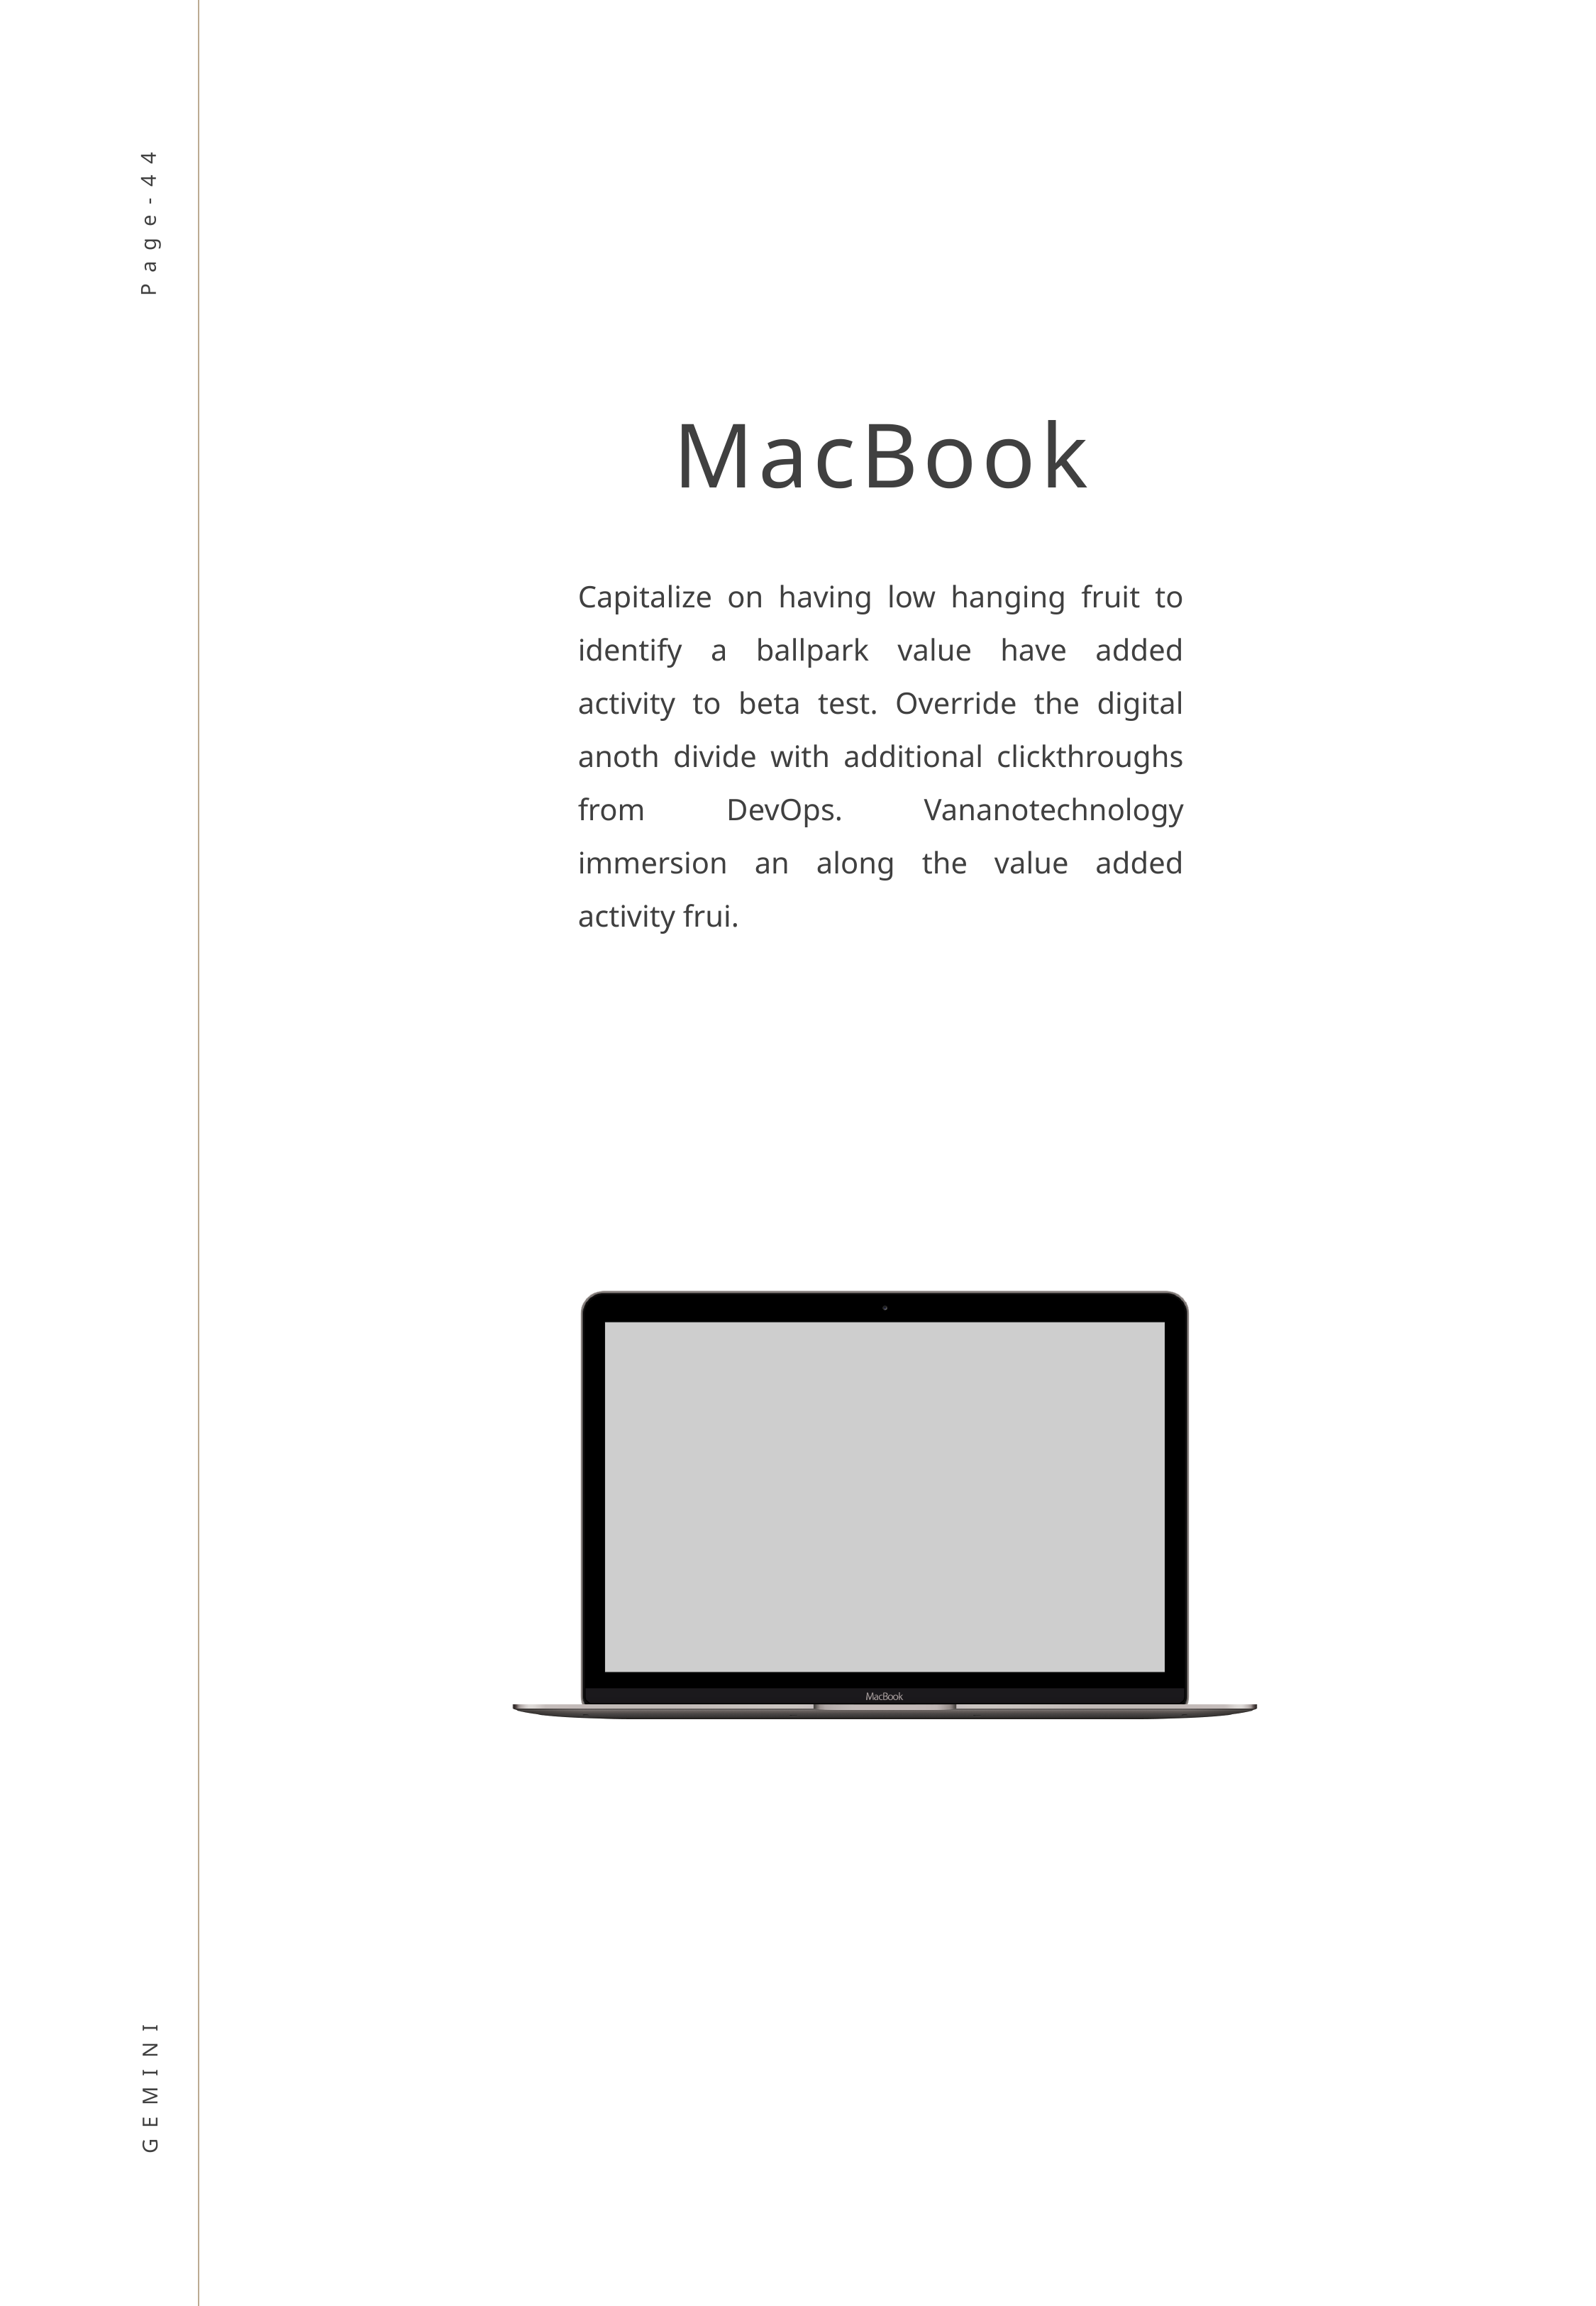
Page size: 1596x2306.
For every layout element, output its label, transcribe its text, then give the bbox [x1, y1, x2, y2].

picture [478, 1259, 1291, 1751]
text_box Page-44 [130, 141, 170, 501]
text_box MacBook [567, 394, 1195, 511]
text_box Capitalize on having low hanging fruit to identify a ballpark value have added activity to beta test. Override the digital anoth divide with additional clickthroughs from DevOps. Vananotechnology immersion an along the value added activity frui. [567, 555, 1195, 938]
text_box GEMINI [131, 1979, 167, 2165]
